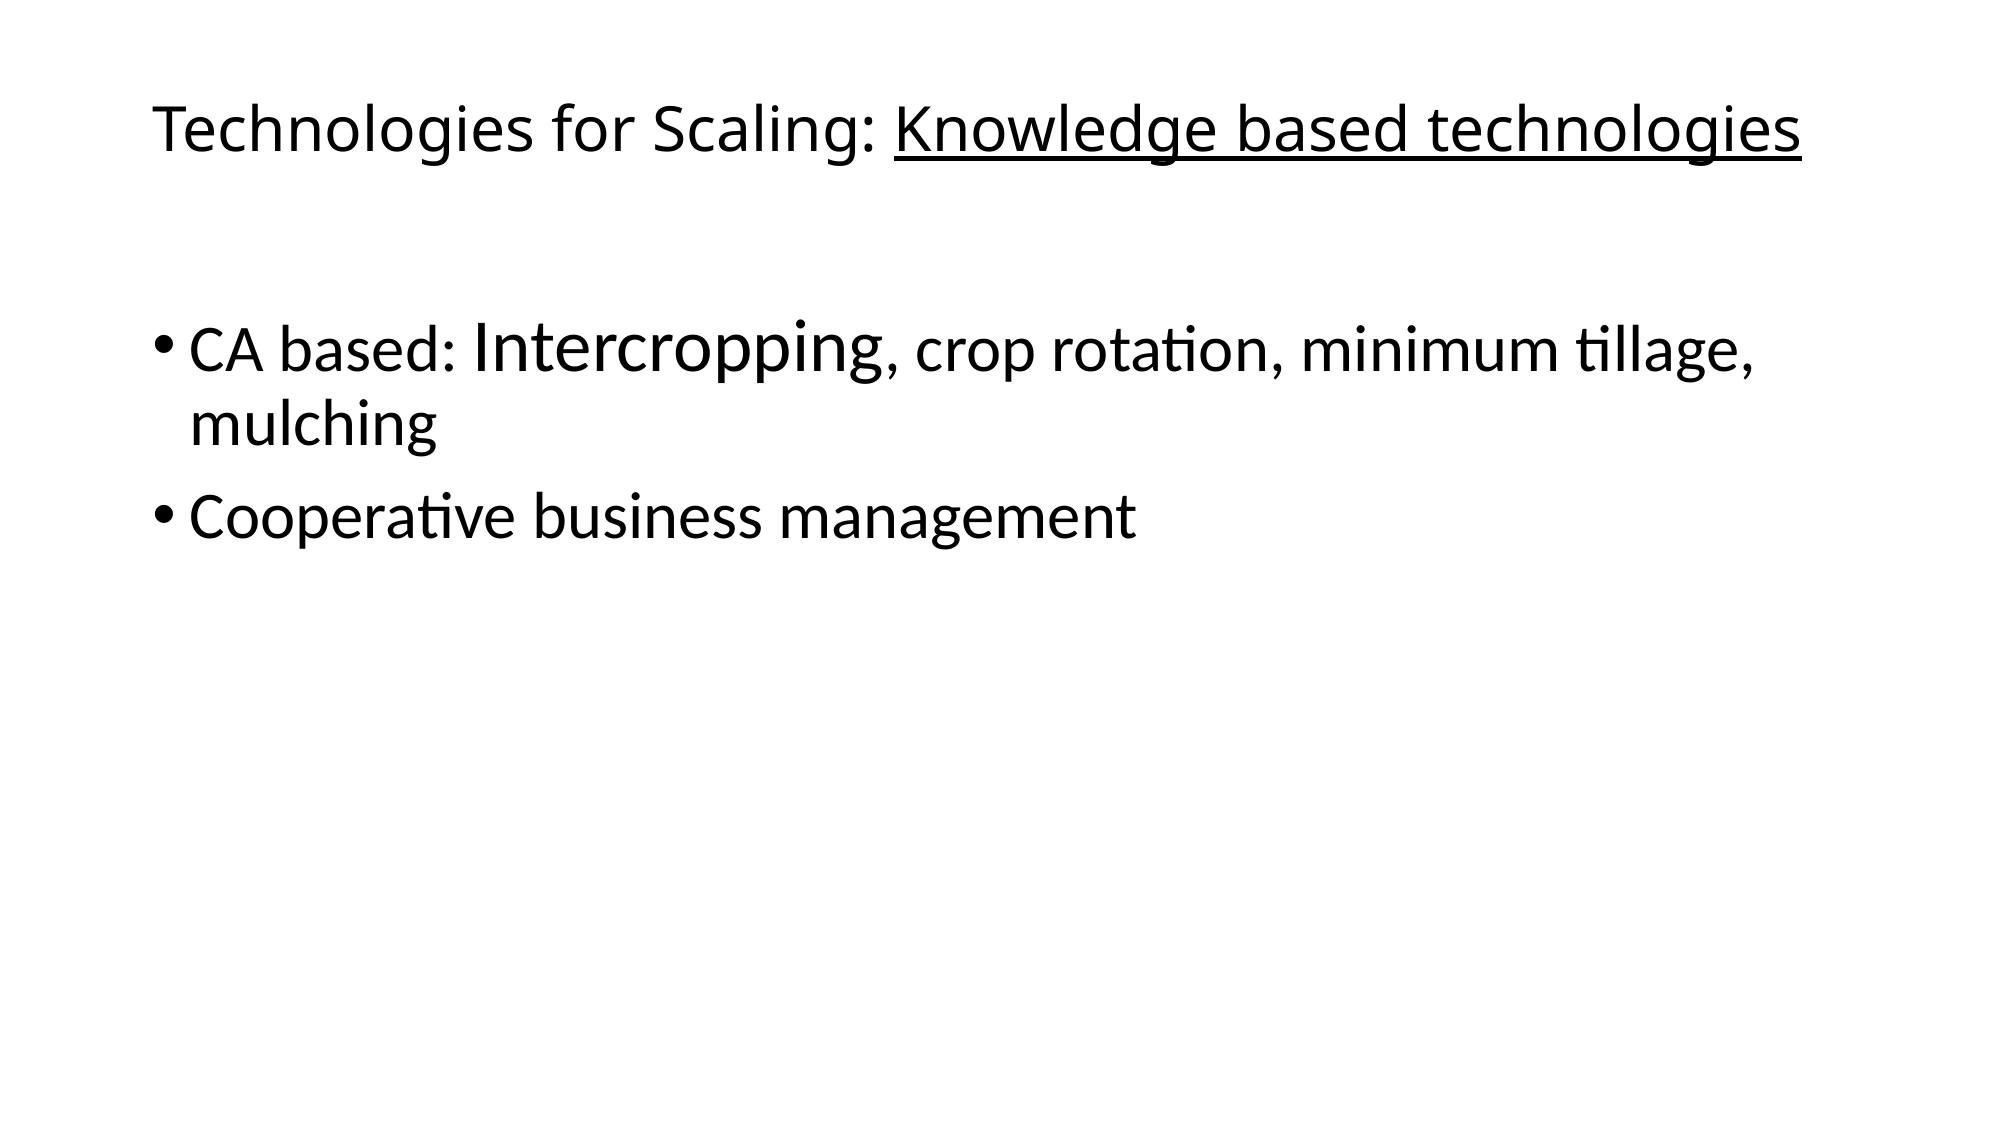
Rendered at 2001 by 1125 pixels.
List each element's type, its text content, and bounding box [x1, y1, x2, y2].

title Technologies for Scaling: Knowledge based technologies [137, 59, 1863, 278]
list CA based: Intercropping, crop rotation, minimum tillage, mulching Cooperative business management [137, 299, 1863, 1014]
